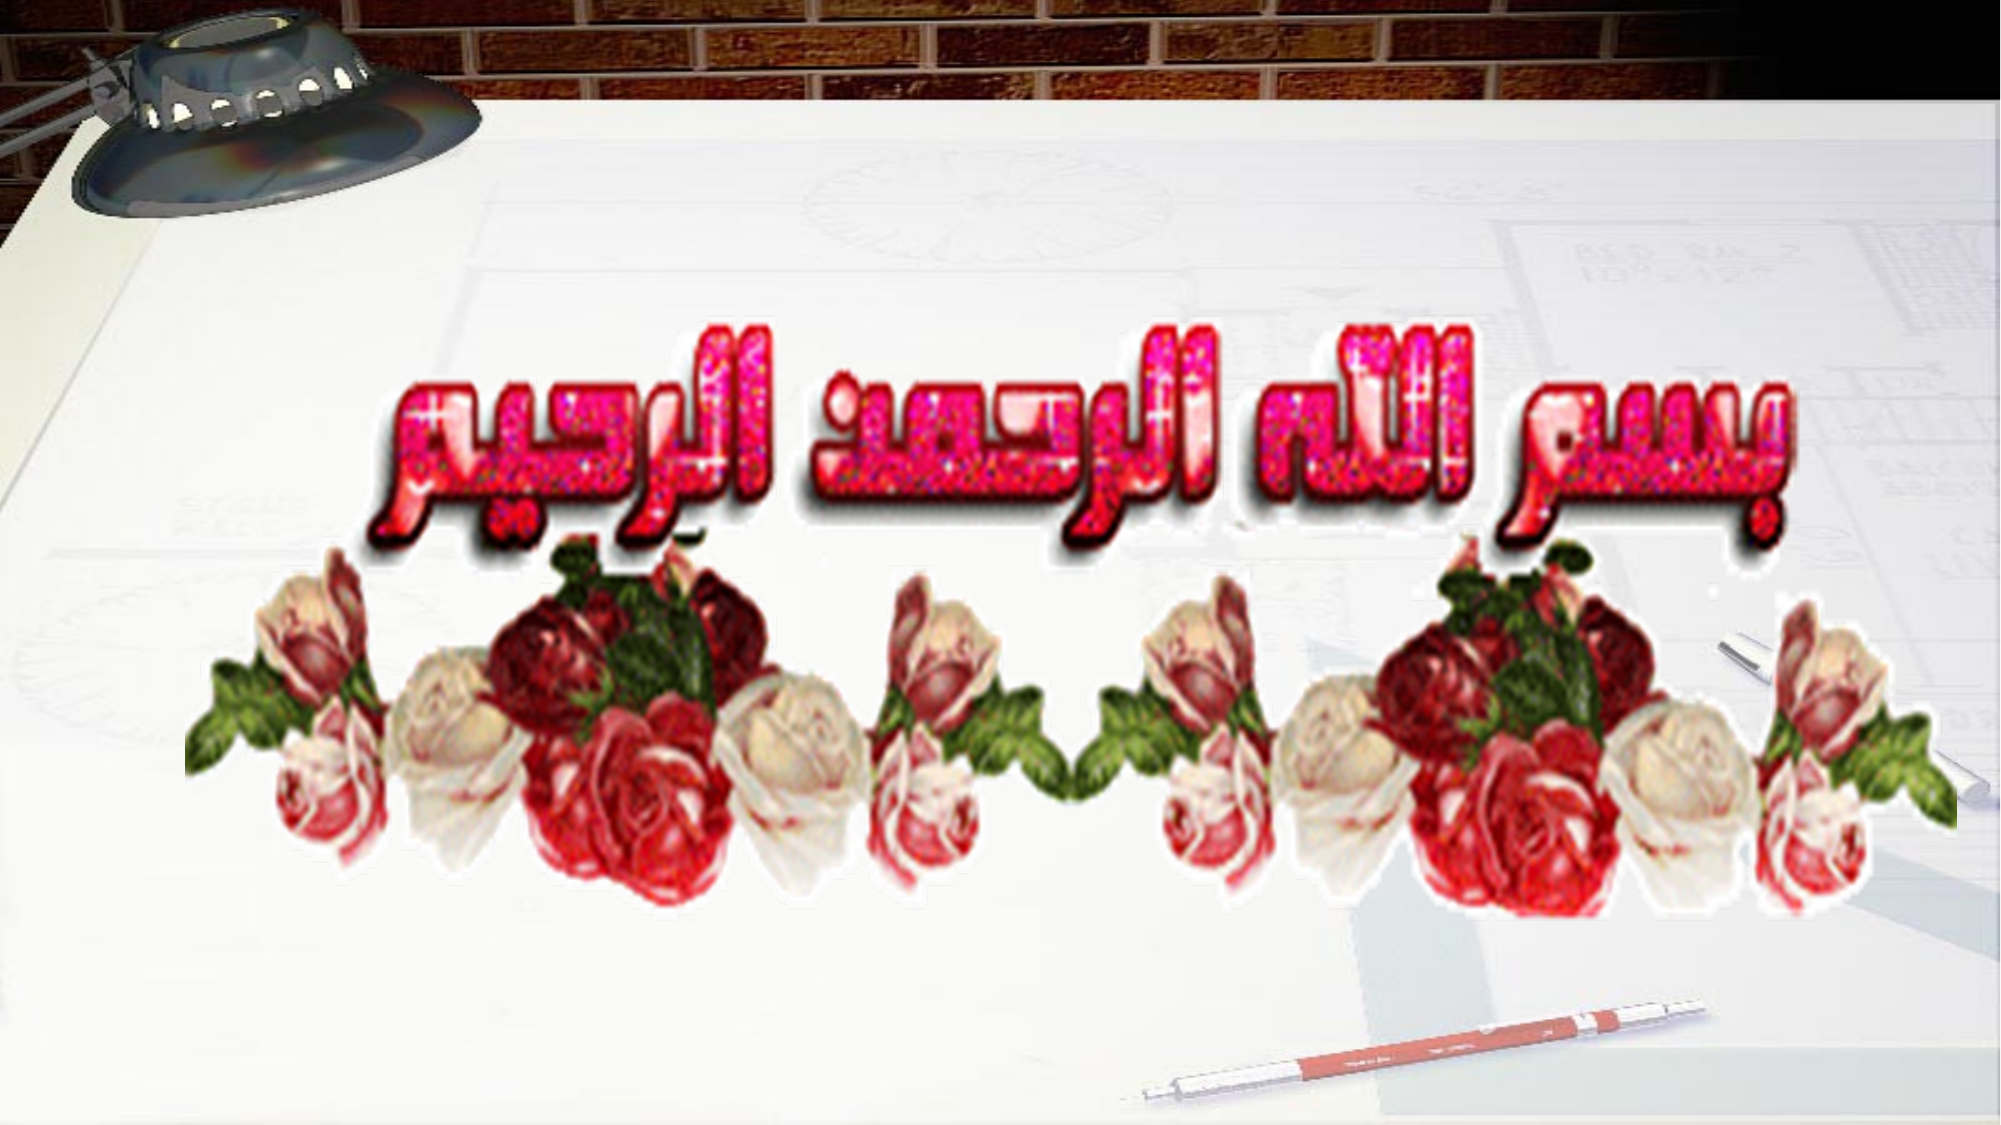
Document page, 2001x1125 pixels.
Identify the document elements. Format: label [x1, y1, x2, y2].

picture [0, 0, 2001, 1125]
list [185, 209, 1957, 965]
